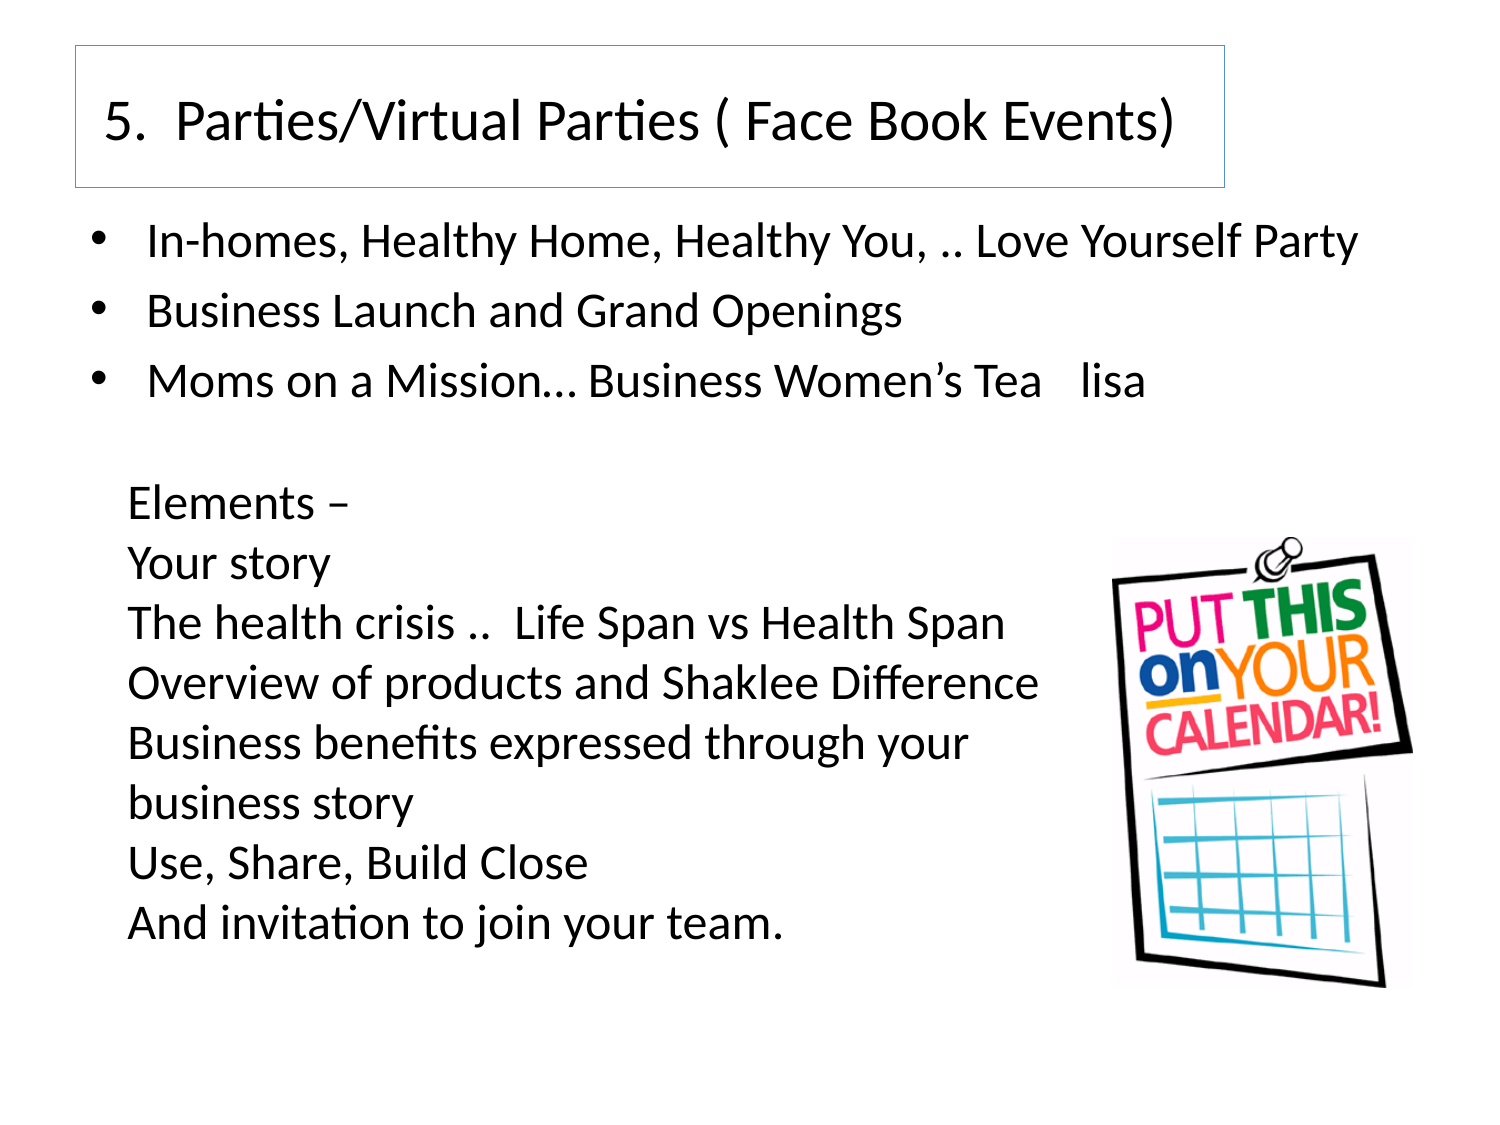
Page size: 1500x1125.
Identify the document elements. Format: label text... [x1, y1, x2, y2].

title 5. Parties/Virtual Parties ( Face Book Events) [75, 45, 1225, 188]
text_box Elements – Your story The health crisis .. Life Span vs Health Span Overview of products and Shaklee Difference Business benefits expressed through your business story Use, Share, Build Close And invitation to join your team. [112, 462, 1163, 958]
picture [1112, 537, 1413, 989]
list In-homes, Healthy Home, Healthy You, .. Love Yourself Party Business Launch and Grand Openings Moms on a Mission… Business Women’s Tea lisa [75, 200, 1425, 563]
